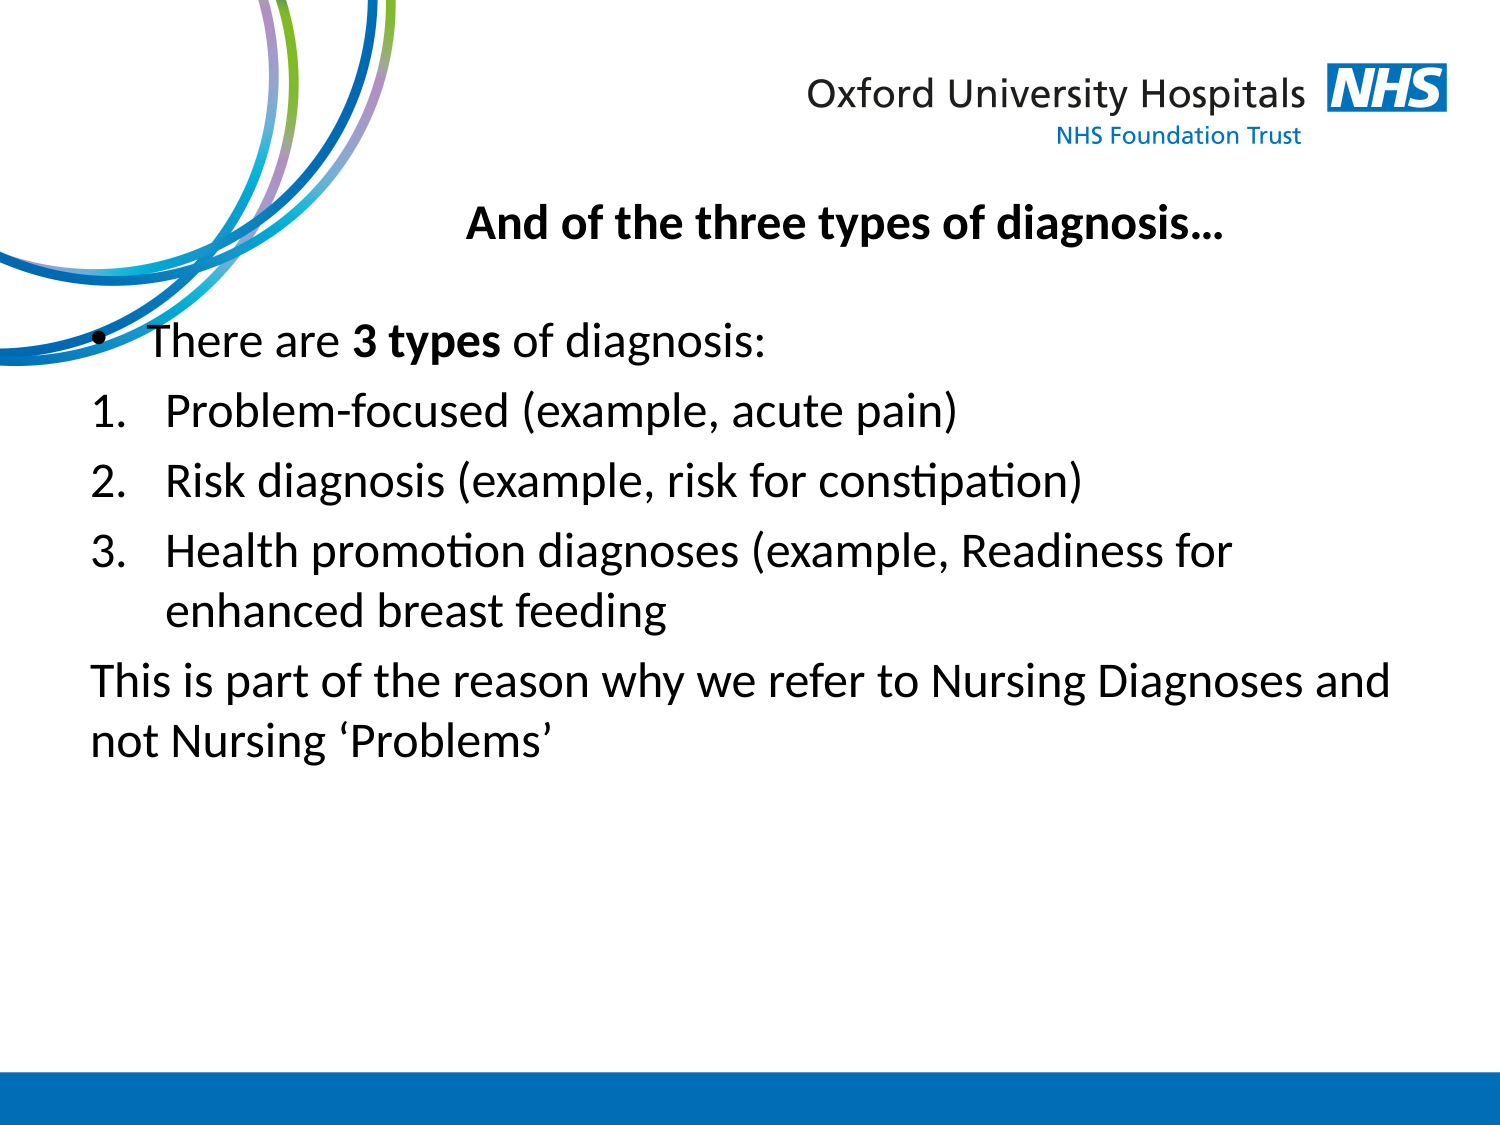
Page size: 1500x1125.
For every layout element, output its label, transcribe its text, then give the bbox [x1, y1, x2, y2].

title And of the three types of diagnosis… [266, 151, 1425, 289]
list There are 3 types of diagnosis: Problem-focused (example, acute pain) Risk diagnosis (example, risk for constipation) Health promotion diagnoses (example, Readiness for enhanced breast feeding This is part of the reason why we refer to Nursing Diagnoses and not Nursing ‘Problems’ [75, 300, 1425, 1005]
picture [0, 0, 1500, 1125]
